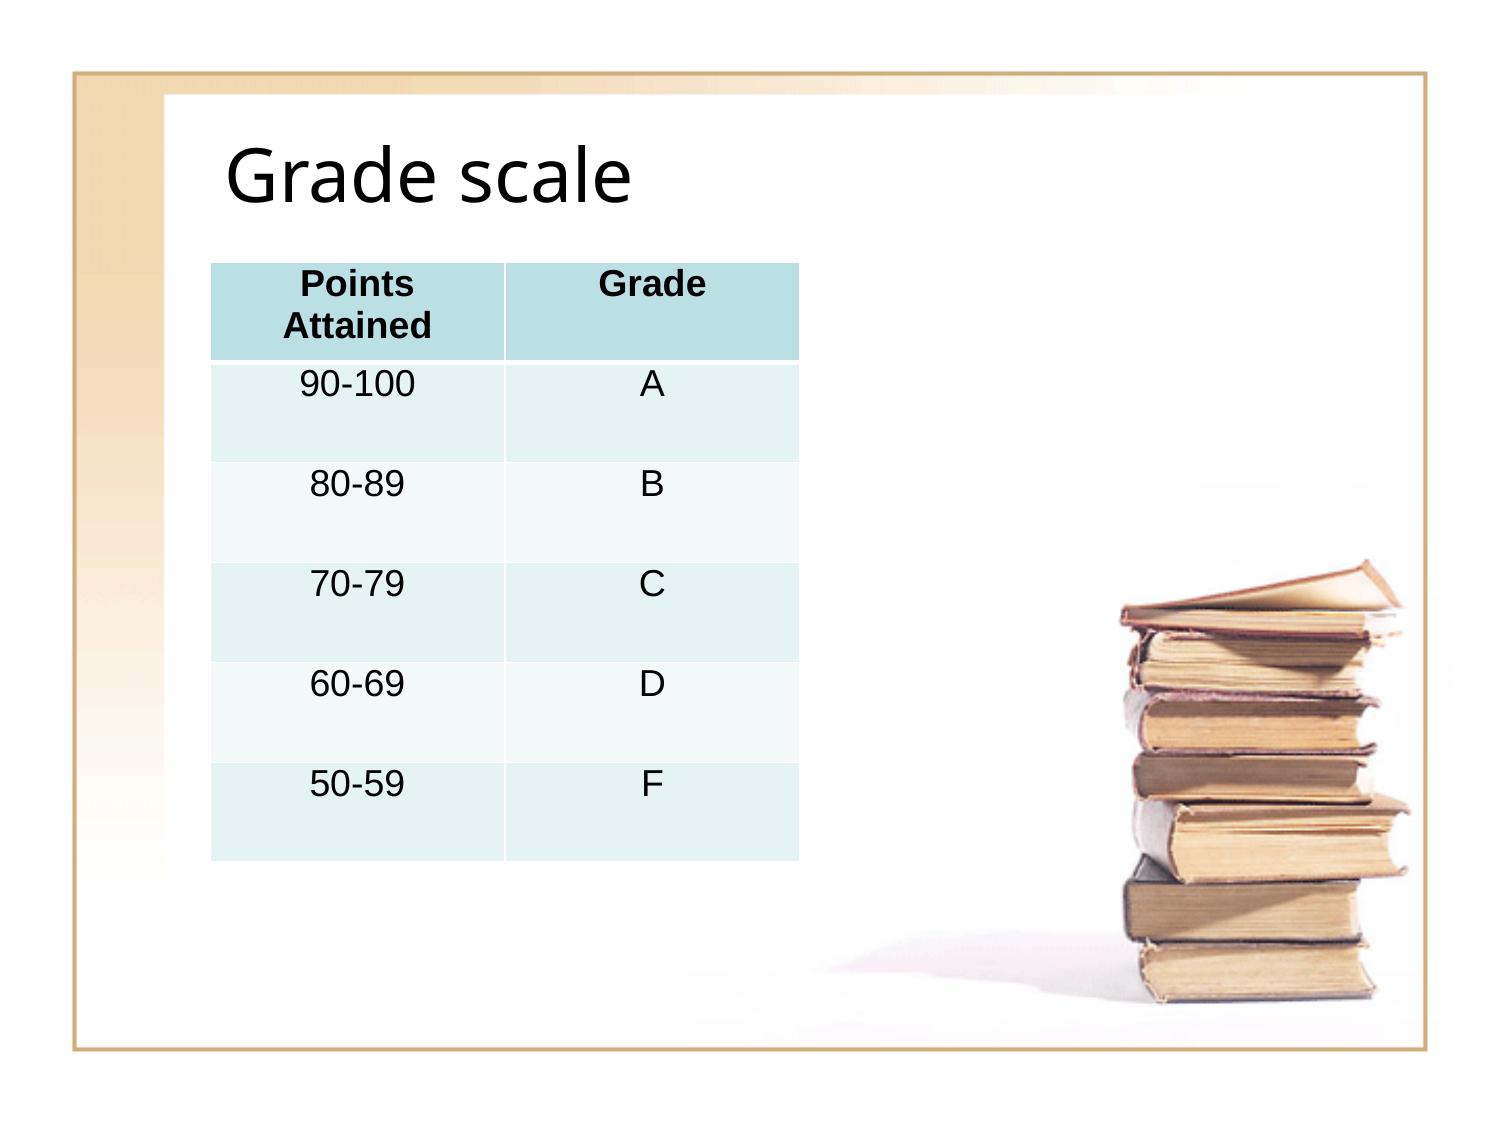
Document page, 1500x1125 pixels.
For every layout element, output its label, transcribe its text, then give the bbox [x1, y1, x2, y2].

table_header Points Attained [211, 263, 504, 360]
picture [0, 0, 1500, 1125]
table_cell B [506, 463, 799, 562]
table_cell 70-79 [211, 563, 504, 662]
table_cell 90-100 [211, 365, 504, 462]
title Grade scale [209, 112, 1373, 233]
table_cell A [506, 365, 799, 462]
table_cell F [506, 763, 799, 861]
table_header Grade [506, 263, 799, 360]
table_cell D [506, 663, 799, 762]
table_cell C [506, 563, 799, 662]
table_cell 60-69 [211, 663, 504, 762]
table_cell 50-59 [211, 763, 504, 861]
table_cell 80-89 [211, 463, 504, 562]
